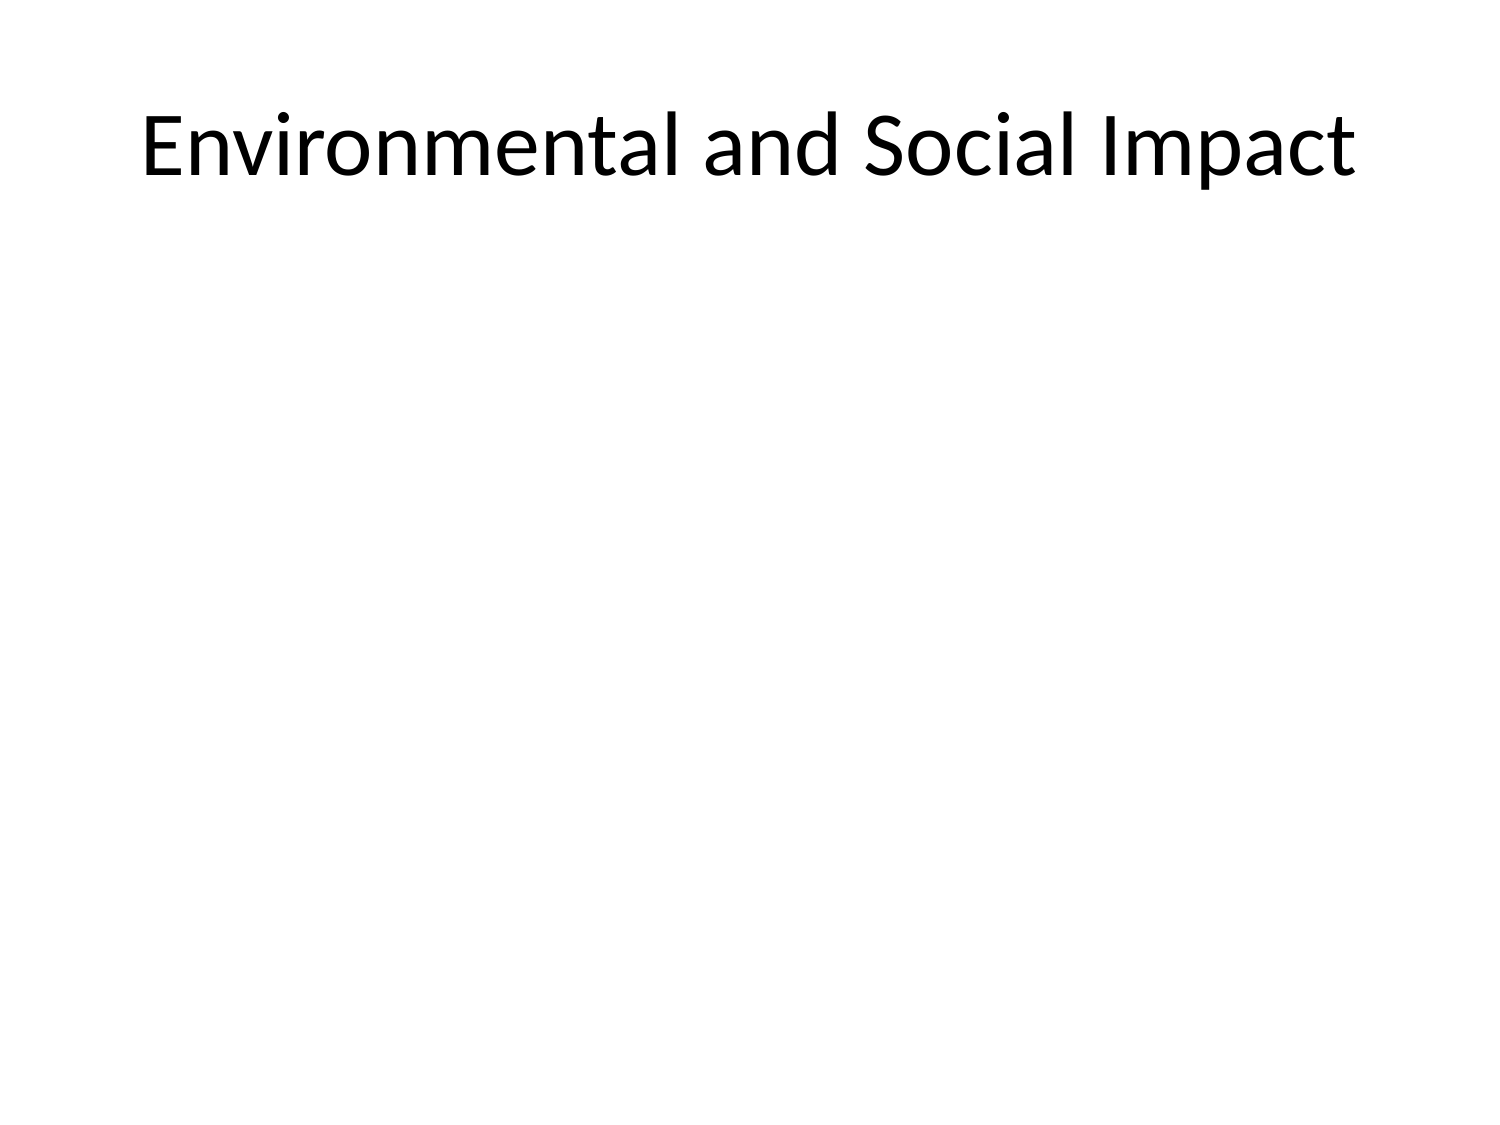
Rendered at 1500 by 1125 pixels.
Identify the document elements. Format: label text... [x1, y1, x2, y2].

title Environmental and Social Impact [75, 45, 1425, 233]
